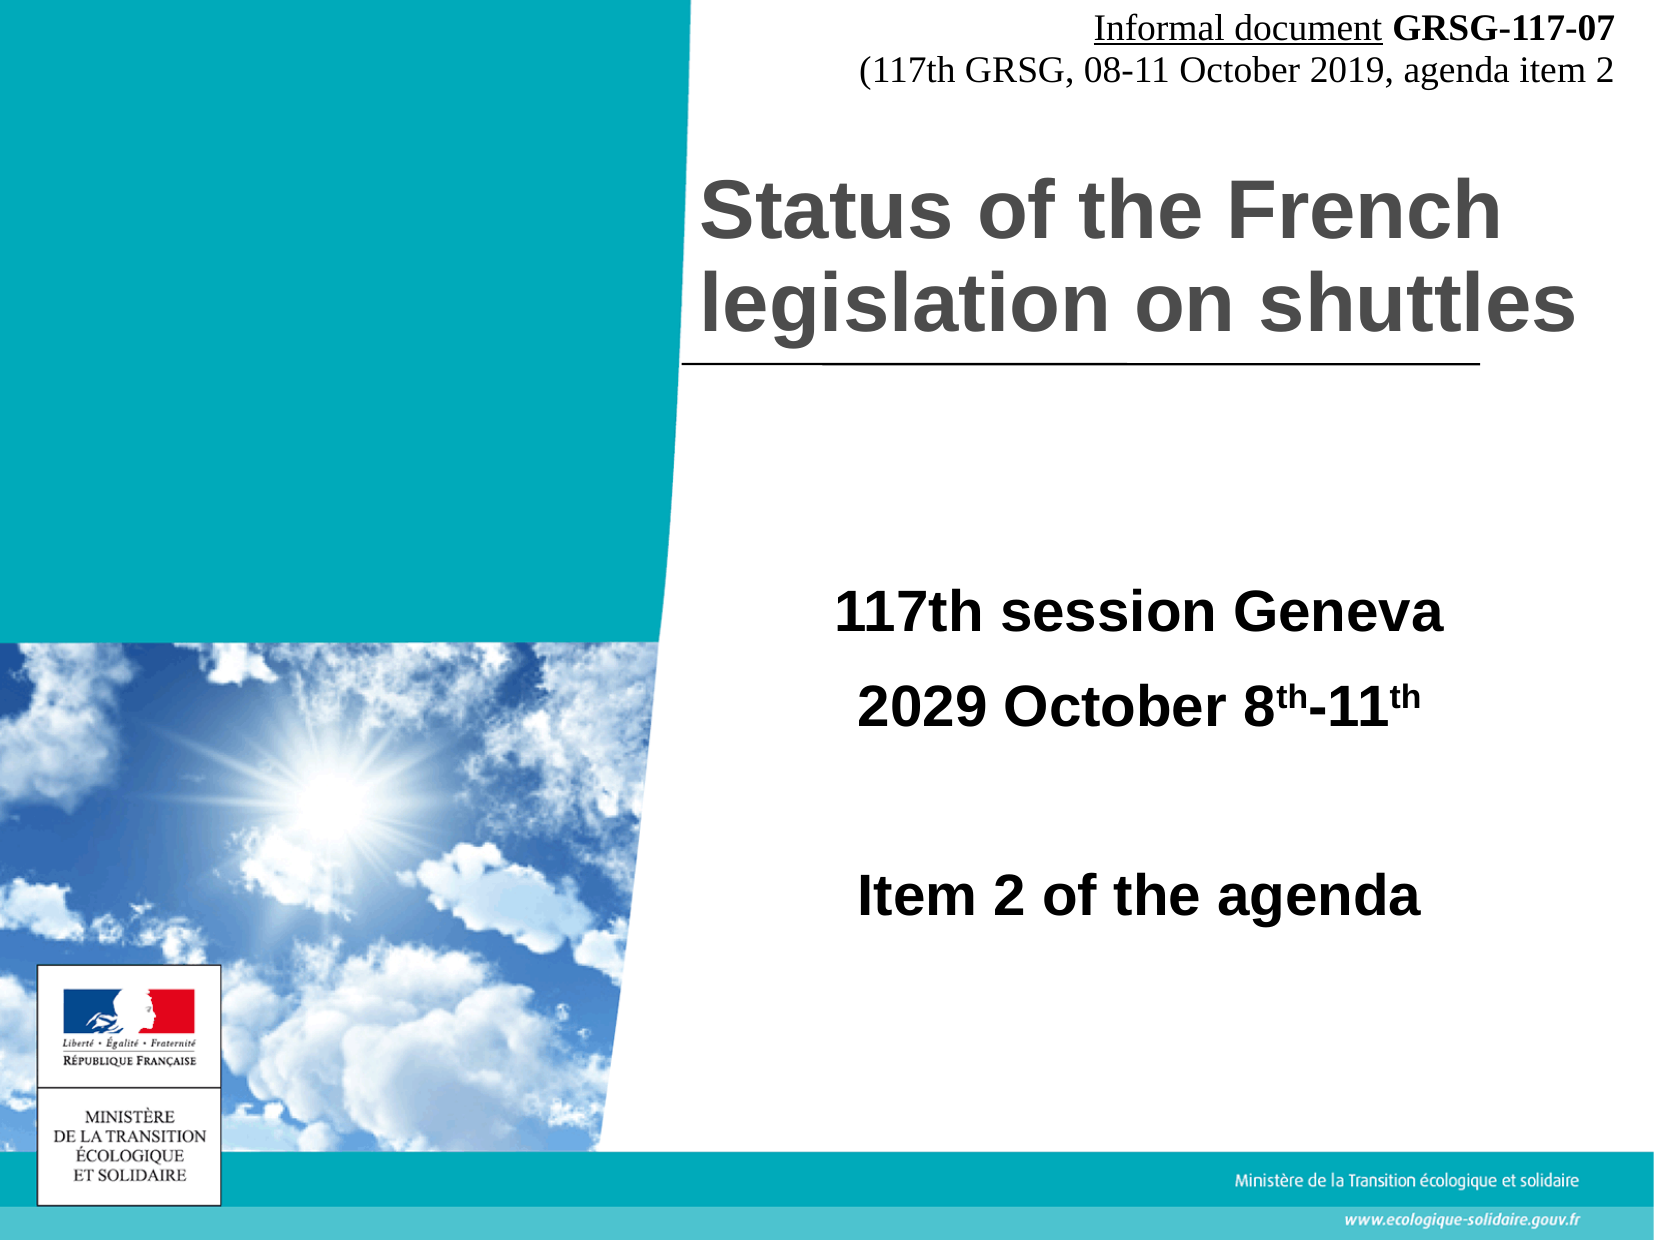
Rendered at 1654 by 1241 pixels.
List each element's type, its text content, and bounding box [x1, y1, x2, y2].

text_box Informal document GRSG-117-07 (117th GRSG, 08-11 October 2019, agenda item 2 [826, 0, 1630, 99]
subtitle 117th session Geneva 2029 October 8th-11th Item 2 of the agenda [707, 402, 1572, 1102]
title Status of the French legislation on shuttles [699, 138, 1644, 369]
picture [0, 0, 1654, 1240]
